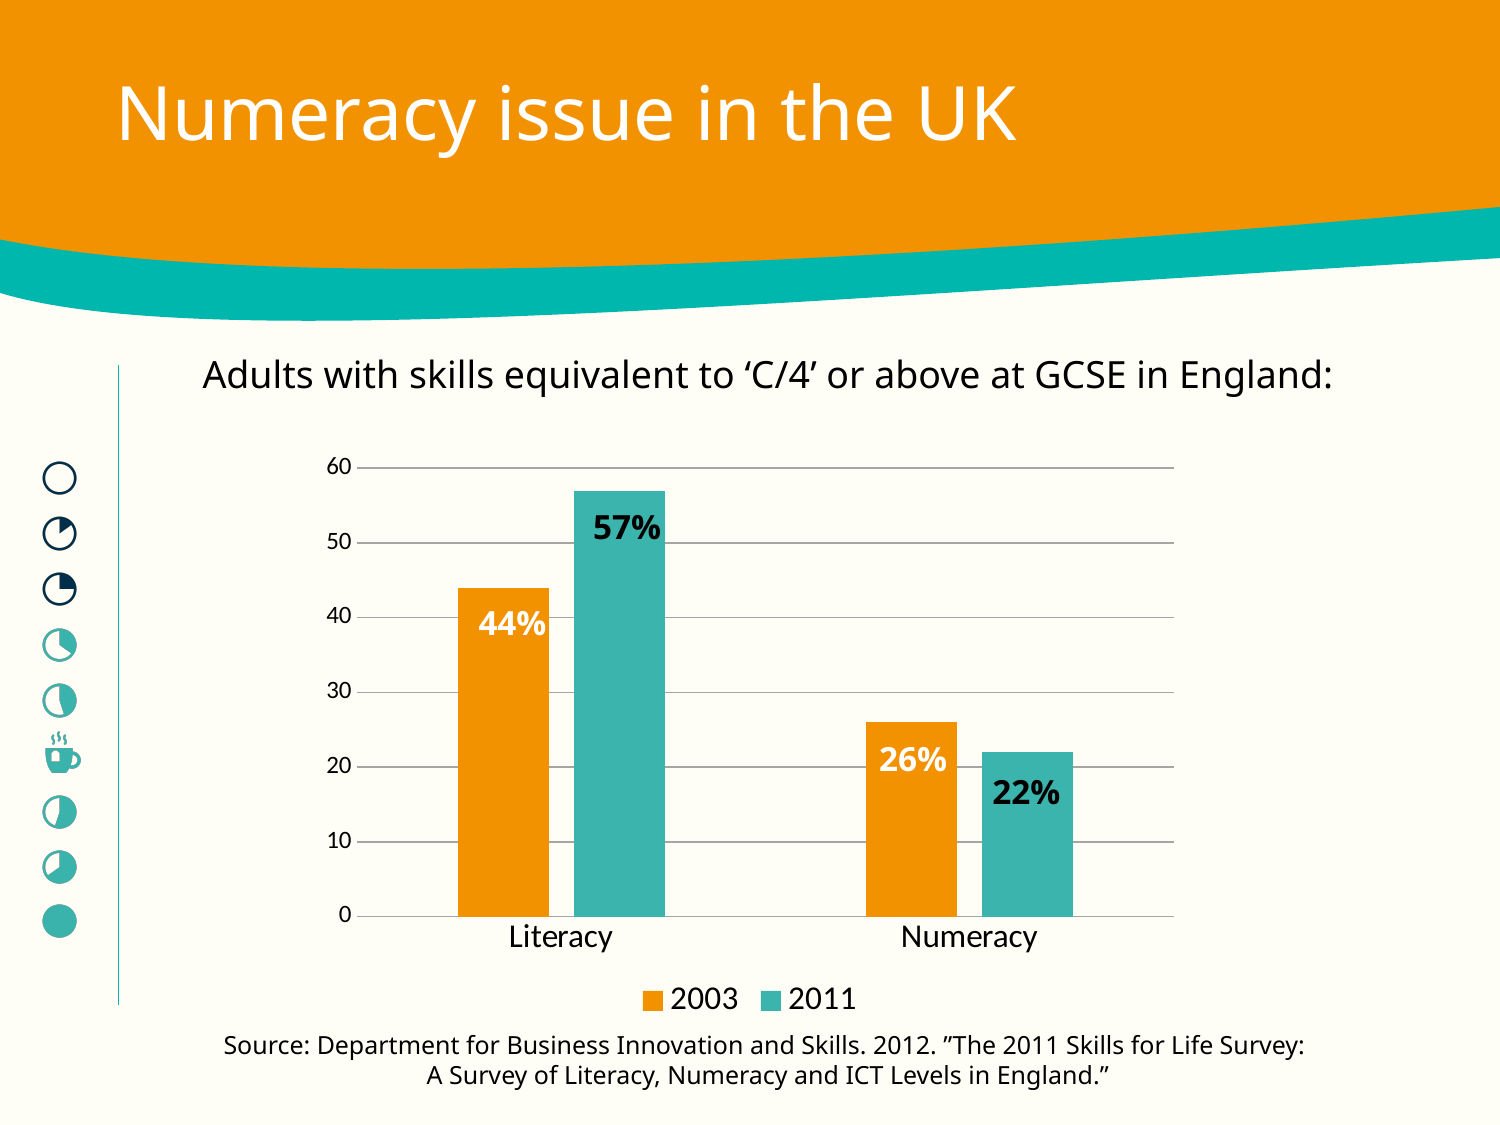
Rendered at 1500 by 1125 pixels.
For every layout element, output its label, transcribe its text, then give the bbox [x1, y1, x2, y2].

picture [38, 624, 81, 666]
list Numeracy issue in the UK [100, 67, 1411, 258]
picture [38, 900, 81, 942]
picture [38, 568, 81, 610]
text_box Source: Department for Business Innovation and Skills. 2012. ”The 2011 Skills for Life Survey: A Survey of Literacy, Numeracy and ICT Levels in England.” [18, 1021, 1500, 1097]
picture [38, 791, 81, 833]
picture [38, 512, 81, 555]
picture [38, 846, 81, 888]
picture [38, 679, 81, 722]
text_box Adults with skills equivalent to ‘C/4’ or above at GCSE in England: [178, 344, 1359, 404]
picture [36, 725, 90, 779]
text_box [308, 443, 1192, 1025]
picture [38, 457, 81, 499]
